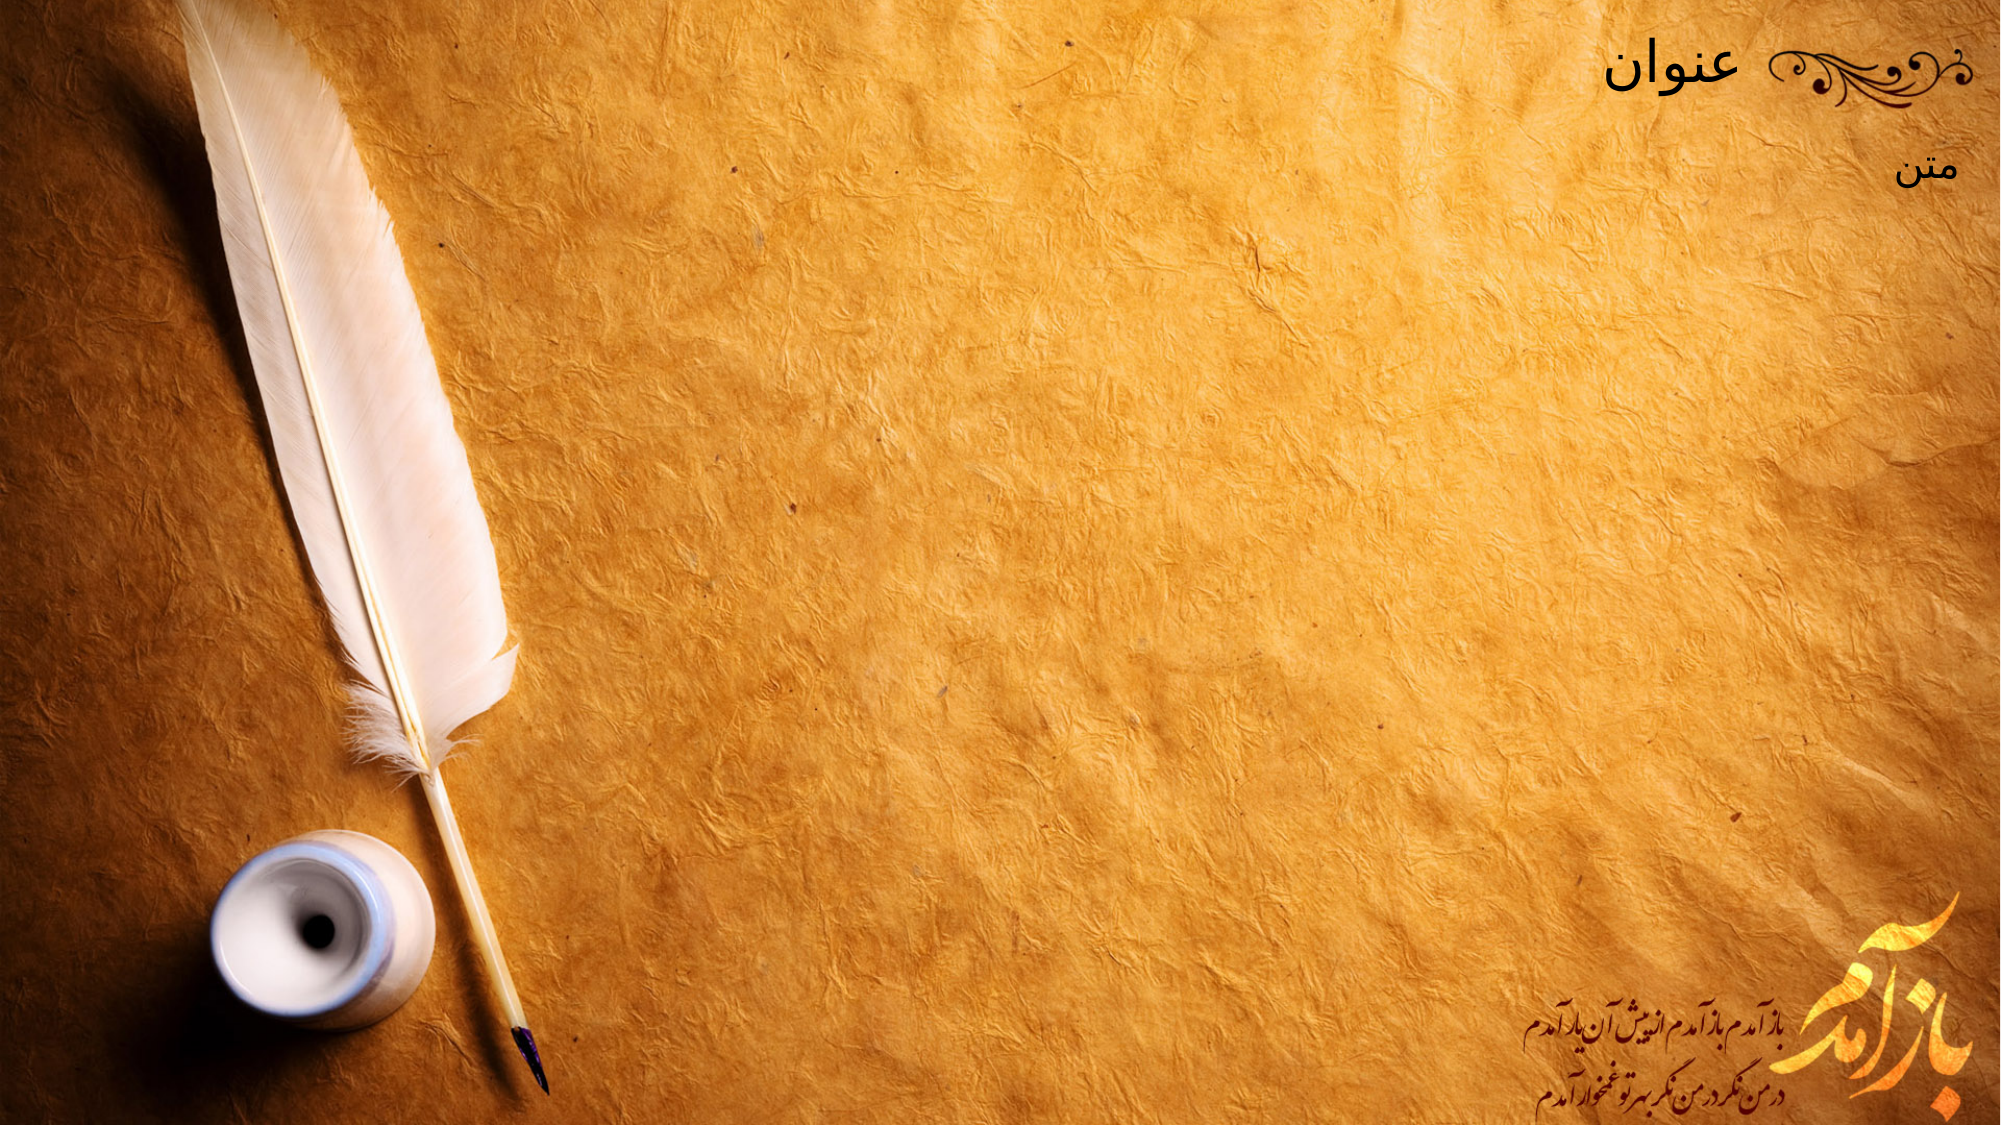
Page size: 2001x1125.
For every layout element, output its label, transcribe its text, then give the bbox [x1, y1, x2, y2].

text_box عنوان [661, 17, 1759, 102]
picture [0, 0, 2001, 1125]
text_box متن [539, 129, 1975, 195]
